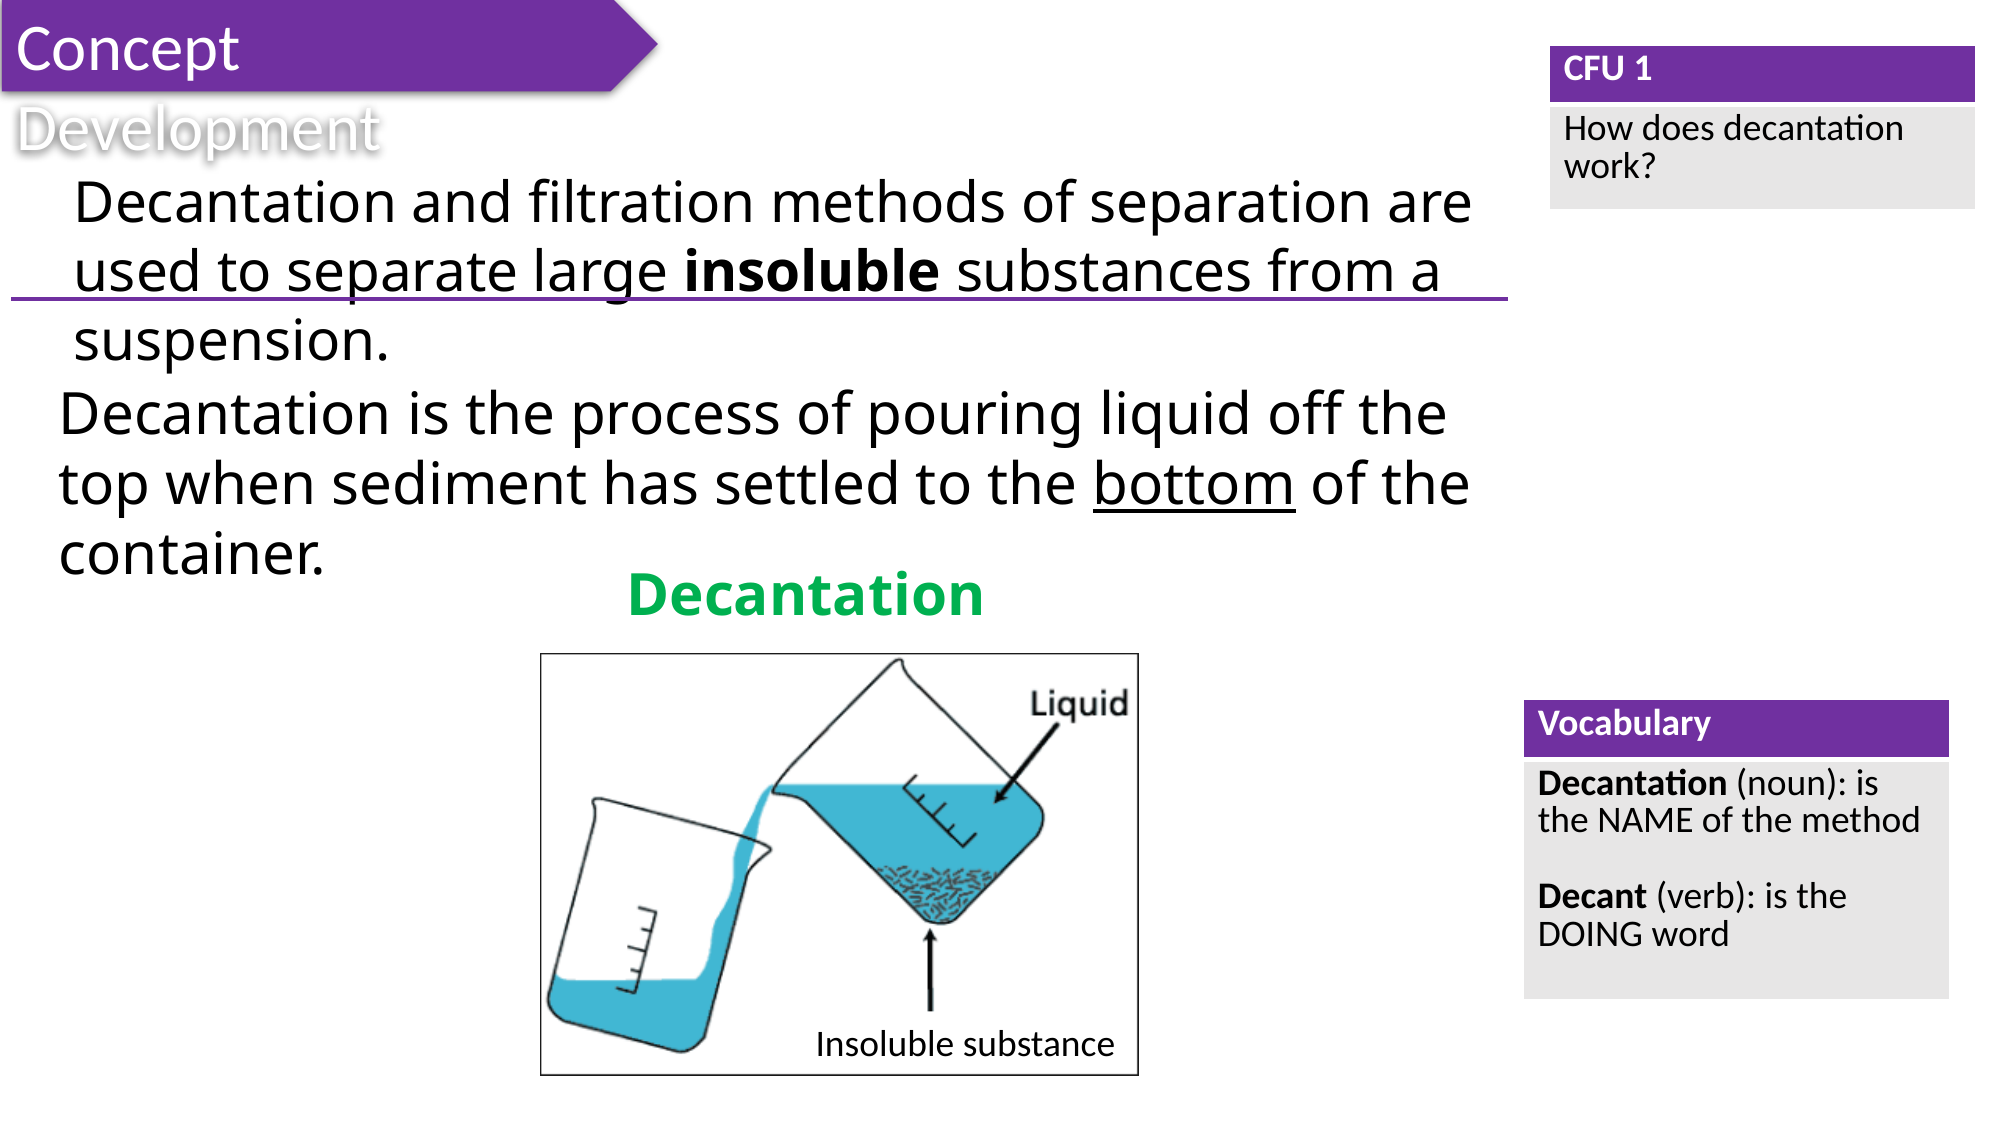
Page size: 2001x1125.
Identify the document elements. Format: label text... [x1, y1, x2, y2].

table_cell How does decantation work? [1550, 107, 1975, 209]
text_box Decantation is the process of pouring liquid off the top when sediment has settled to the bottom of the container. [43, 298, 1549, 1089]
text_box Decantation and filtration methods of separation are used to separate large insoluble substances from a suspension. [58, 159, 1523, 383]
table_cell Decantation (noun): is the NAME of the method Decant (verb): is the DOING word [1524, 762, 1949, 999]
table_header CFU 1 [1550, 46, 1975, 102]
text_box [540, 549, 1139, 1076]
text_box Concept Development [1, 0, 658, 92]
table_header Vocabulary [1524, 700, 1949, 757]
